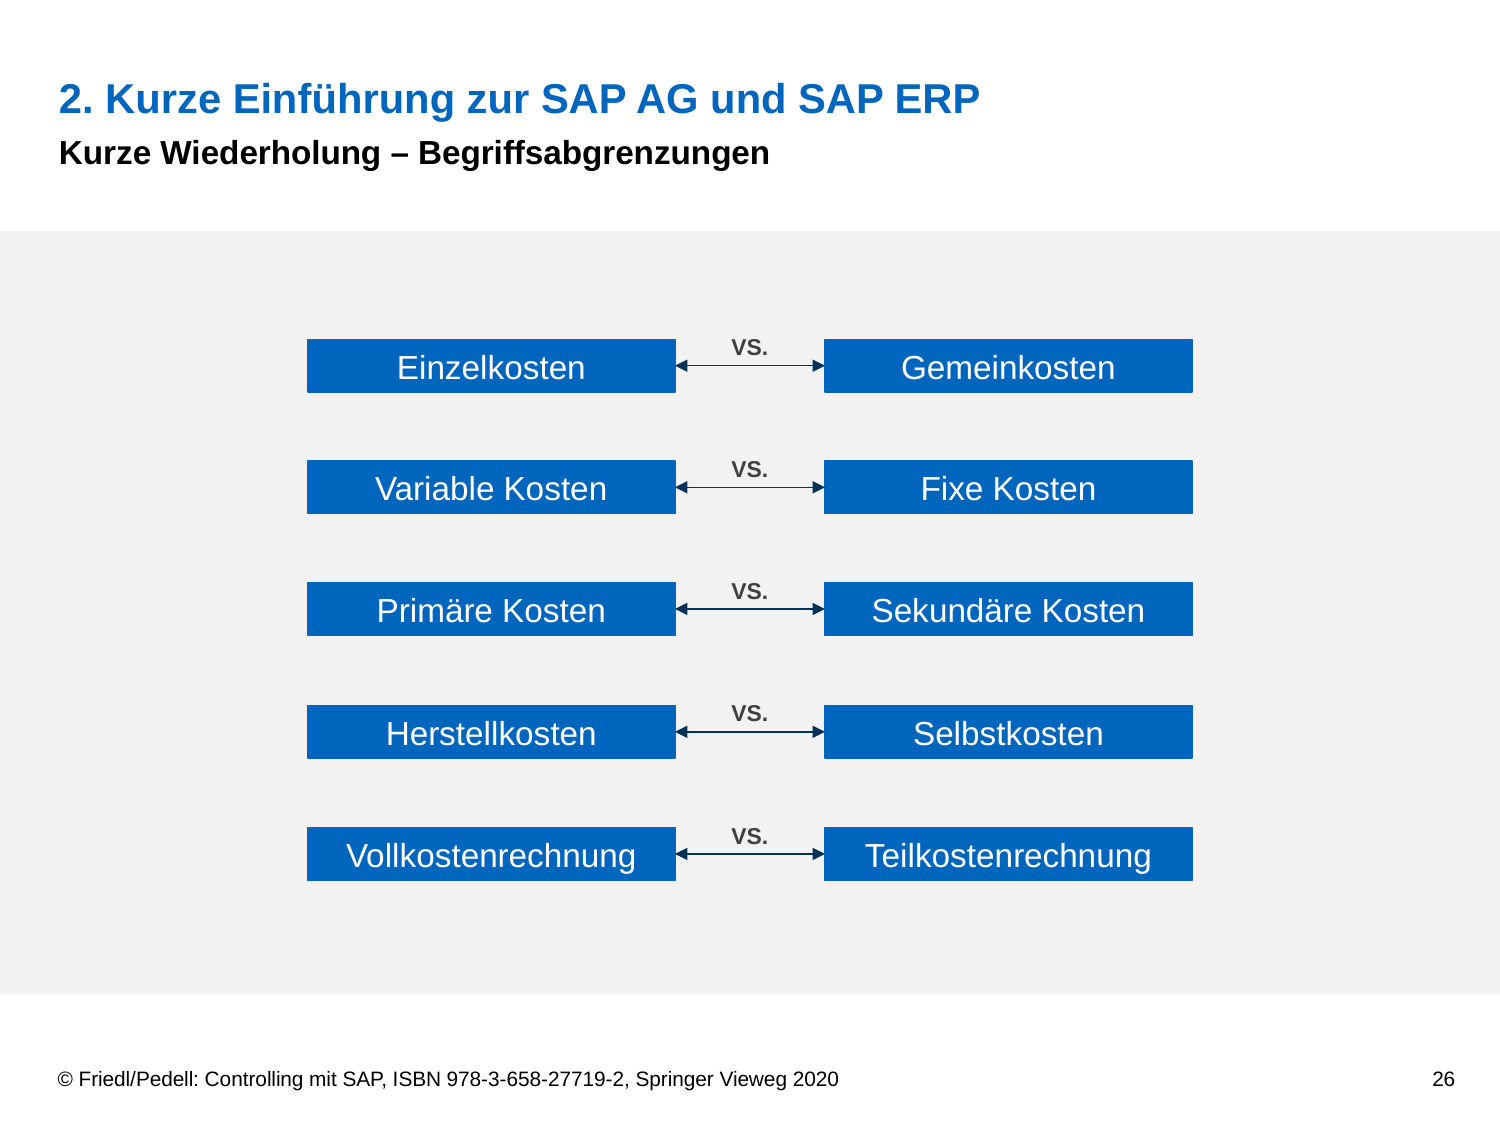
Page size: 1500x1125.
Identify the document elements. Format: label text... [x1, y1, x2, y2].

text_box VS. [692, 569, 808, 608]
text_box VS. [692, 814, 808, 853]
text_box Selbstkosten [823, 703, 1194, 760]
text_box Gemeinkosten [823, 337, 1194, 394]
footer © Friedl/Pedell: Controlling mit SAP, ISBN 978-3-658-27719-2, Springer Vieweg 2020 [42, 1058, 1235, 1113]
text_box Vollkostenrechnung [306, 825, 677, 882]
text_box VS. [692, 692, 808, 730]
text_box Teilkostenrechnung [823, 825, 1194, 882]
title 2. Kurze Einführung zur SAP AG und SAP ERP [58, 58, 1278, 119]
text_box Einzelkosten [306, 337, 677, 394]
text_box VS. [692, 447, 808, 486]
slide_number 26 [1262, 1058, 1470, 1119]
text_box Primäre Kosten [306, 580, 677, 637]
text_box Sekundäre Kosten [823, 580, 1194, 637]
text_box Herstellkosten [306, 703, 677, 760]
text_box Variable Kosten [306, 459, 677, 516]
text_box Fixe Kosten [823, 459, 1194, 516]
text_box [0, 232, 1500, 994]
list Kurze Wiederholung – Begriffsabgrenzungen [58, 121, 1278, 171]
text_box VS. [692, 325, 808, 365]
